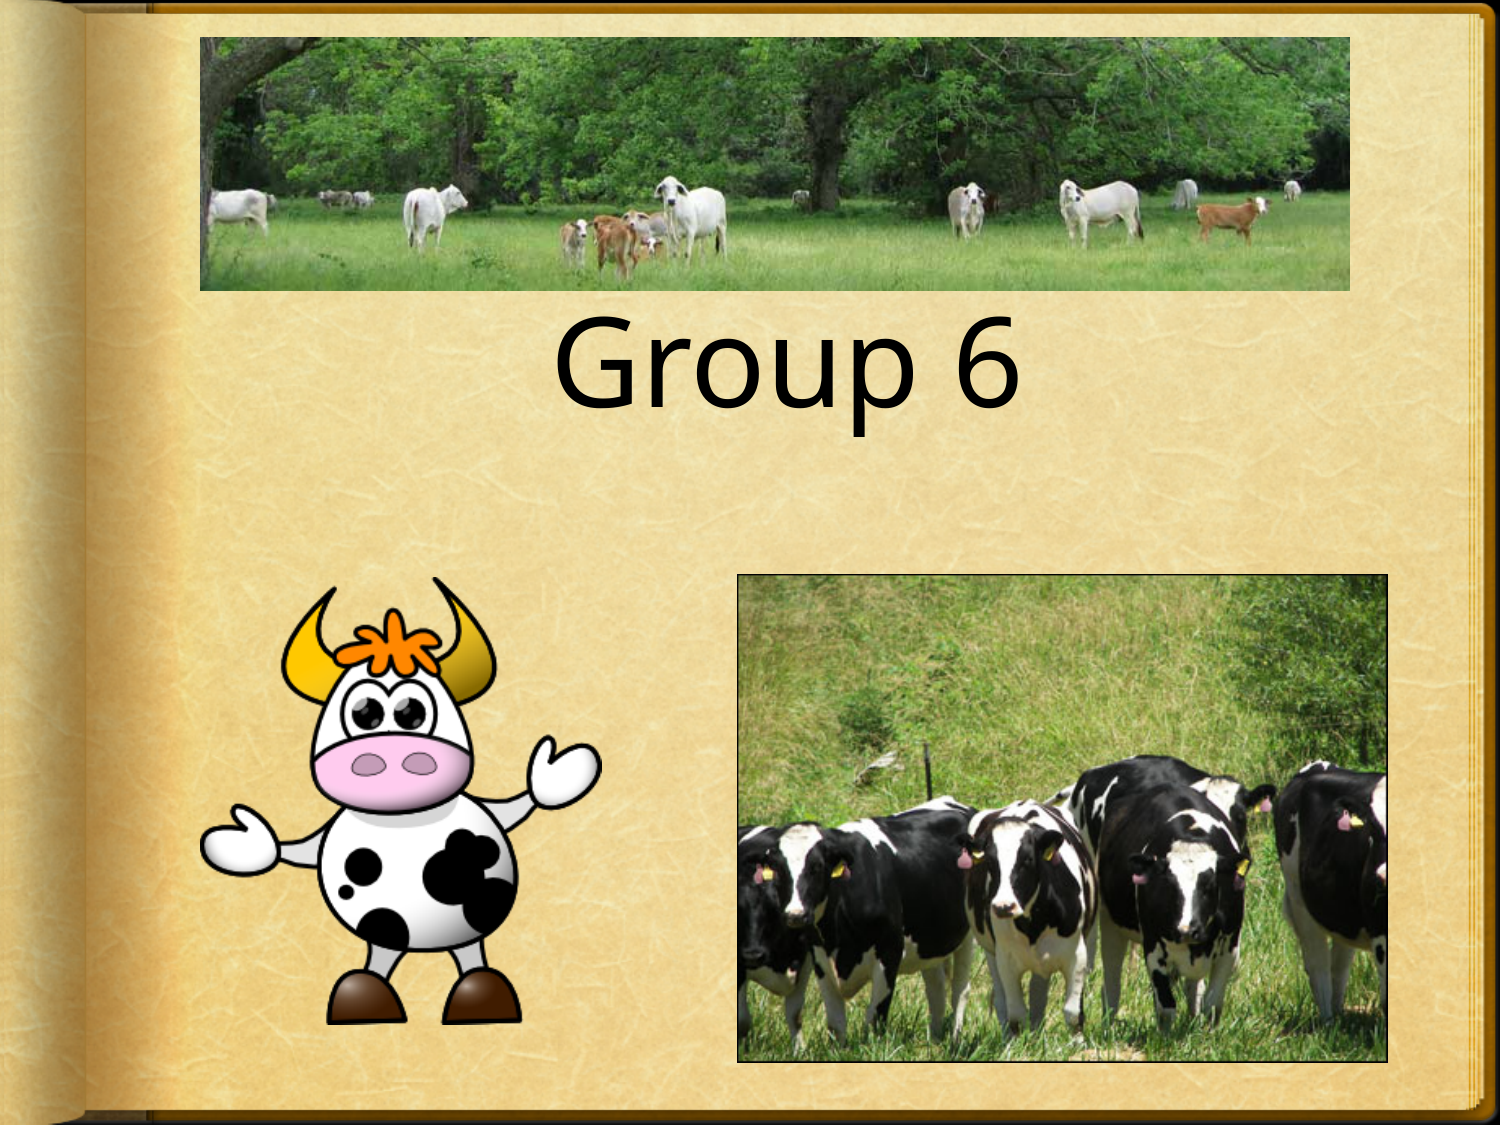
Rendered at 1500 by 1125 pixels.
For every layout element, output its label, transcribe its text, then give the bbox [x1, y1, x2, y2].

text_box Group 6 [249, 292, 1325, 440]
picture [0, 0, 1500, 1125]
